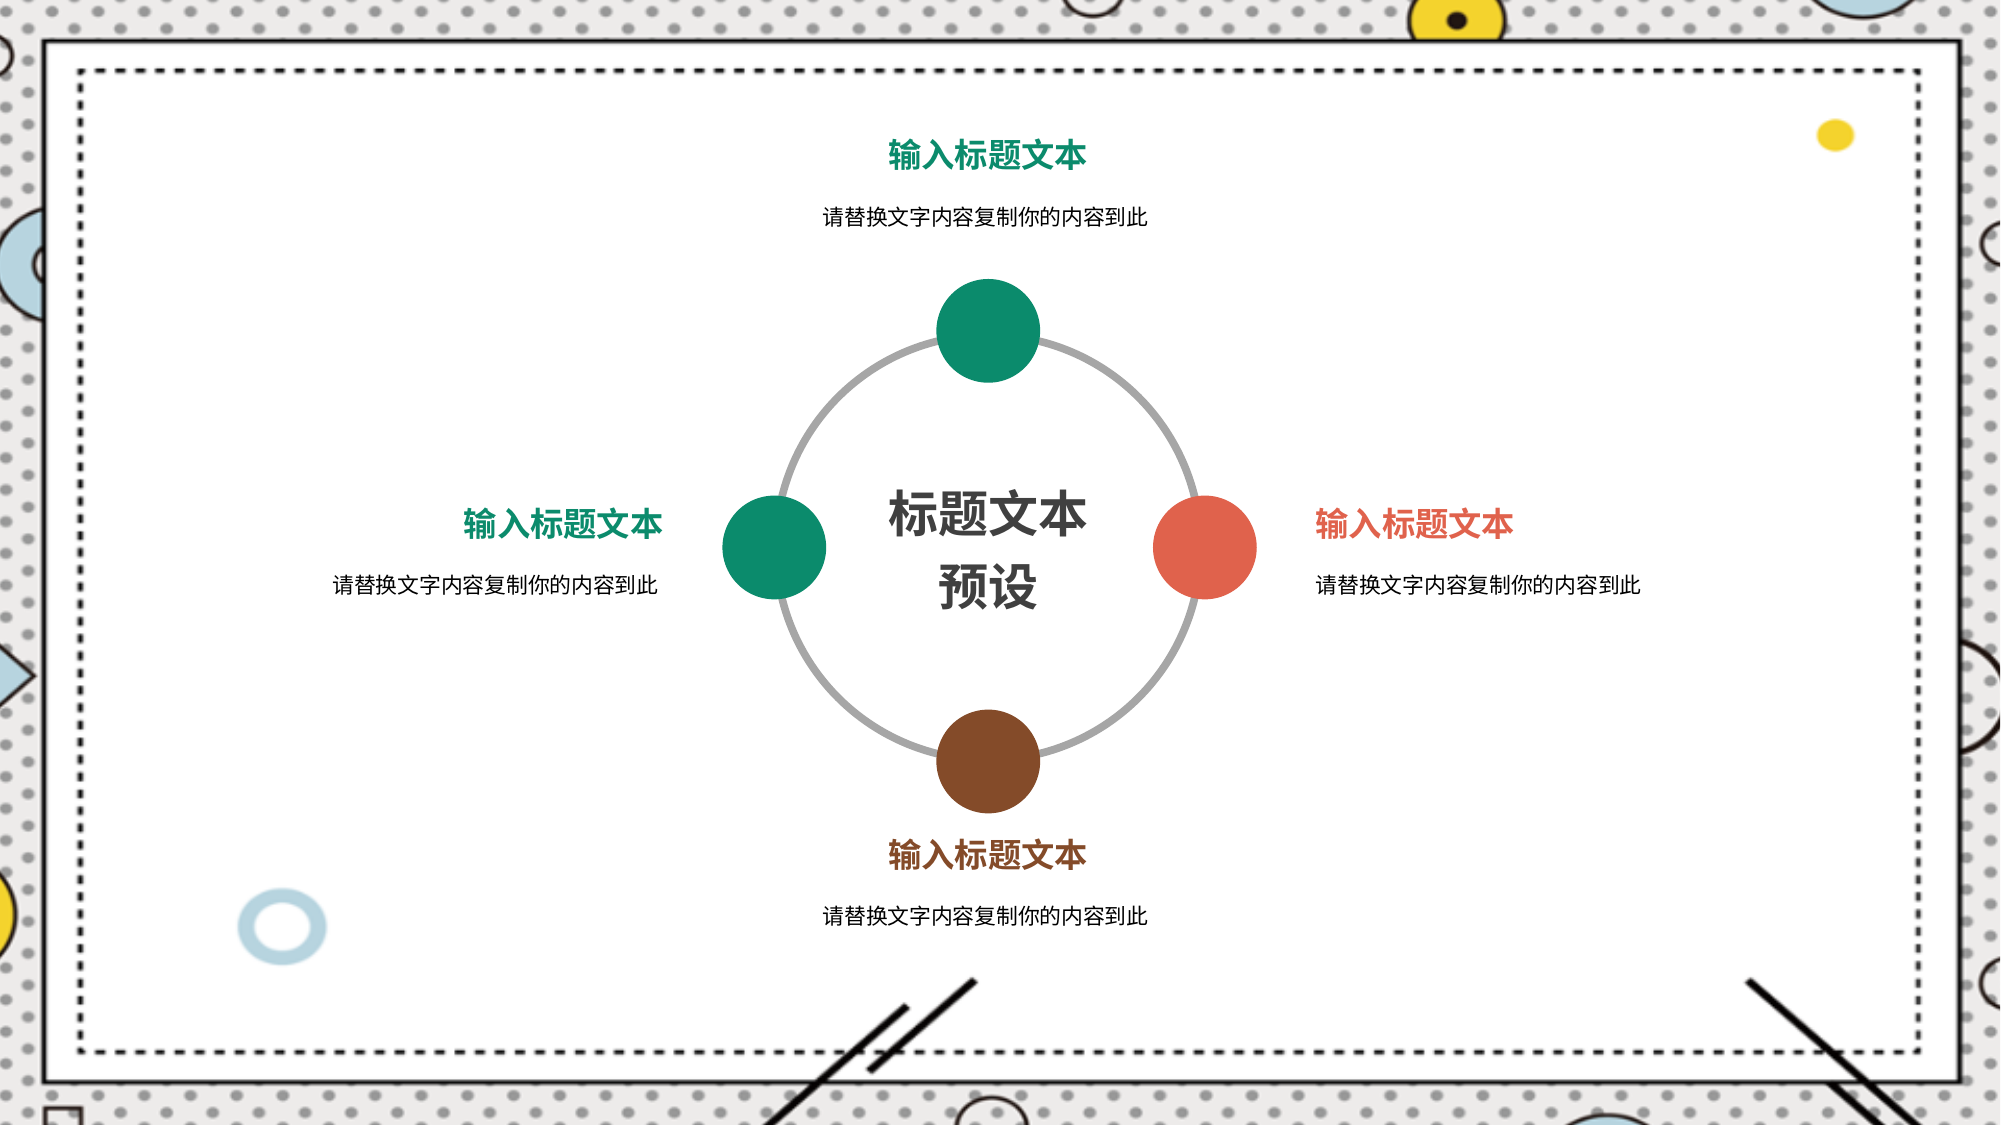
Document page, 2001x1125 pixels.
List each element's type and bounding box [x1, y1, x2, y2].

text_box [756, 113, 1220, 279]
text_box [722, 278, 1257, 814]
picture [0, 0, 2001, 1125]
text_box [756, 813, 1220, 979]
text_box [1256, 482, 1720, 648]
text_box [240, 482, 723, 648]
